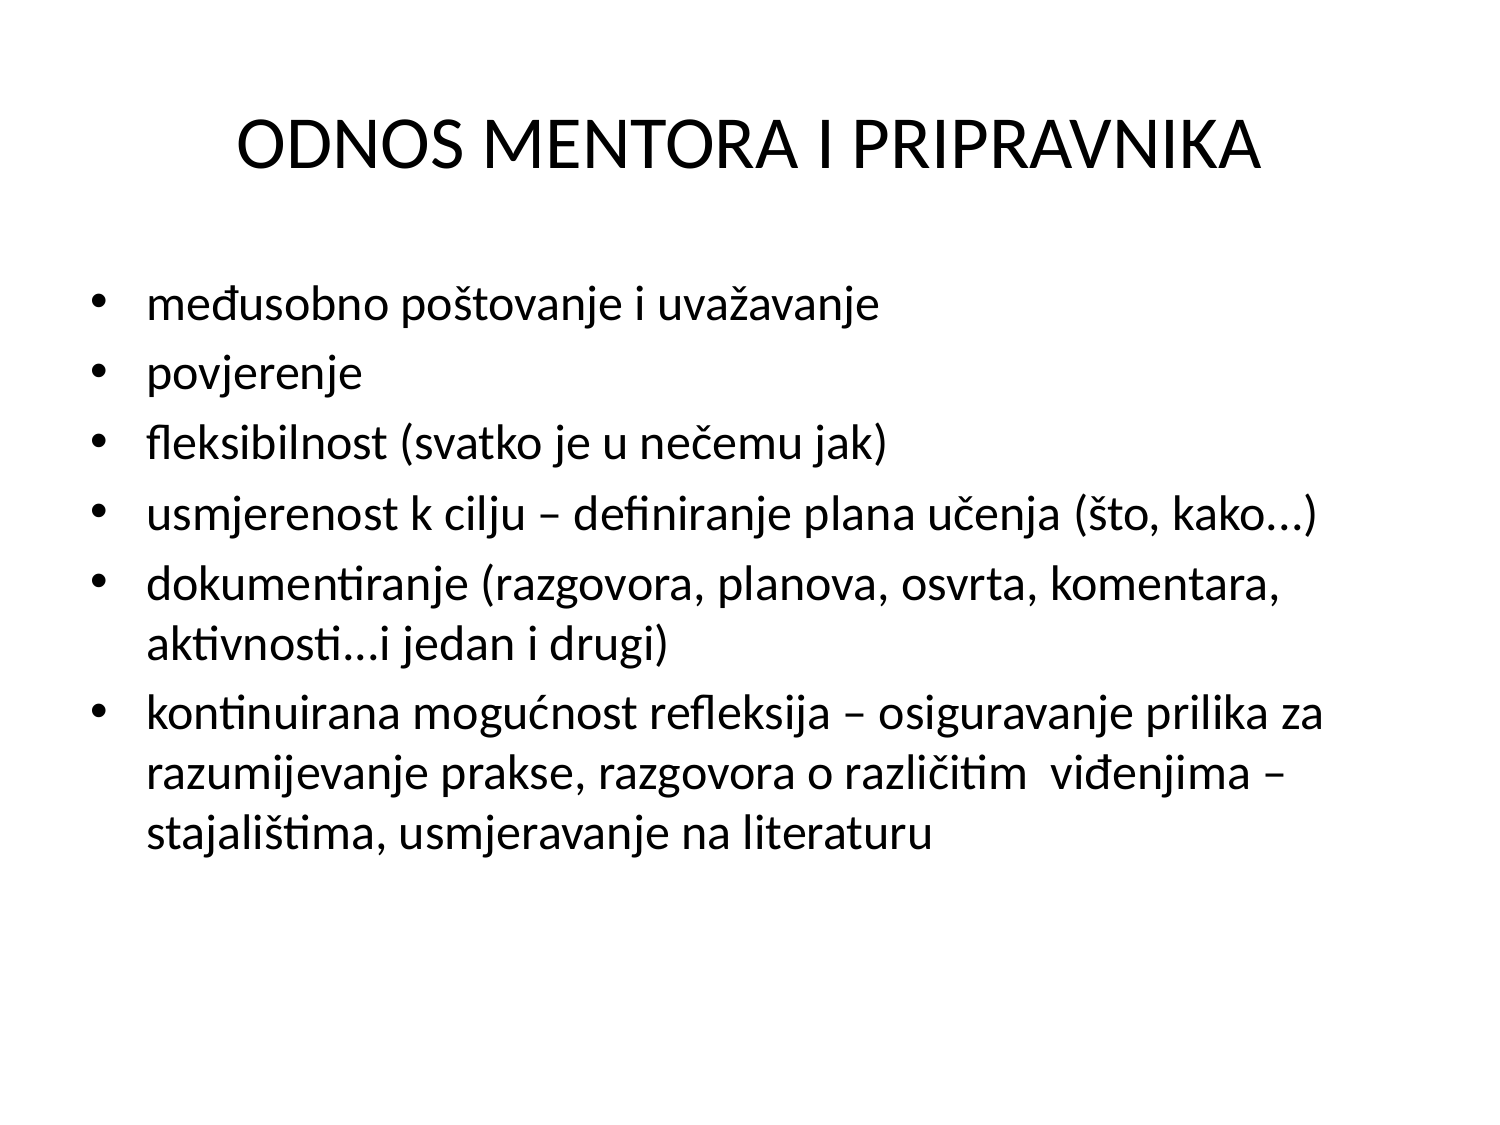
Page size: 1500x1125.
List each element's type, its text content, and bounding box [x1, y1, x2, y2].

title ODNOS MENTORA I PRIPRAVNIKA [75, 45, 1425, 233]
list međusobno poštovanje i uvažavanje povjerenje fleksibilnost (svatko je u nečemu jak) usmjerenost k cilju – definiranje plana učenja (što, kako...) dokumentiranje (razgovora, planova, osvrta, komentara, aktivnosti...i jedan i drugi) kontinuirana mogućnost refleksija – osiguravanje prilika za razumijevanje prakse, razgovora o različitim viđenjima – stajalištima, usmjeravanje na literaturu [75, 262, 1425, 1005]
